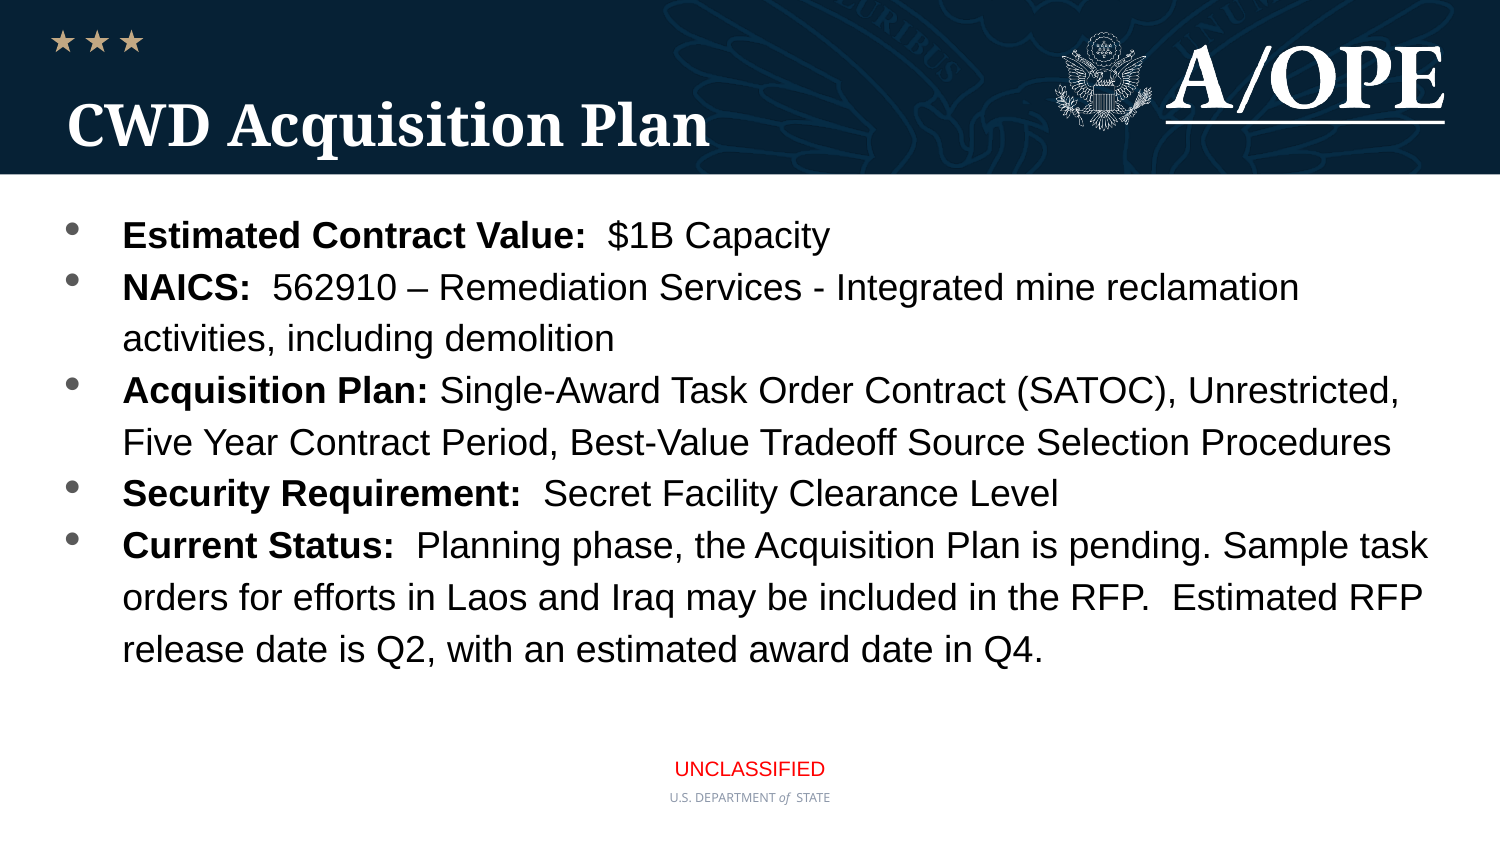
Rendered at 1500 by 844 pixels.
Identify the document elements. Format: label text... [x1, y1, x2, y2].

picture [587, 0, 1500, 174]
text_box UNCLASSIFIED [659, 747, 841, 788]
list Estimated Contract Value: $1B Capacity NAICS: 562910 – Remediation Services - Integrated mine reclamation activities, including demolition Acquisition Plan: Single-Award Task Order Contract (SATOC), Unrestricted, Five Year Contract Period, Best-Value Tradeoff Source Selection Procedures Security Requirement: Secret Facility Clearance Level Current Status: Planning phase, the Acquisition Plan is pending. Sample task orders for efforts in Laos and Iraq may be included in the RFP. Estimated RFP release date is Q2, with an estimated award date in Q4. [51, 189, 1449, 750]
title CWD Acquisition Plan [51, 72, 1449, 167]
